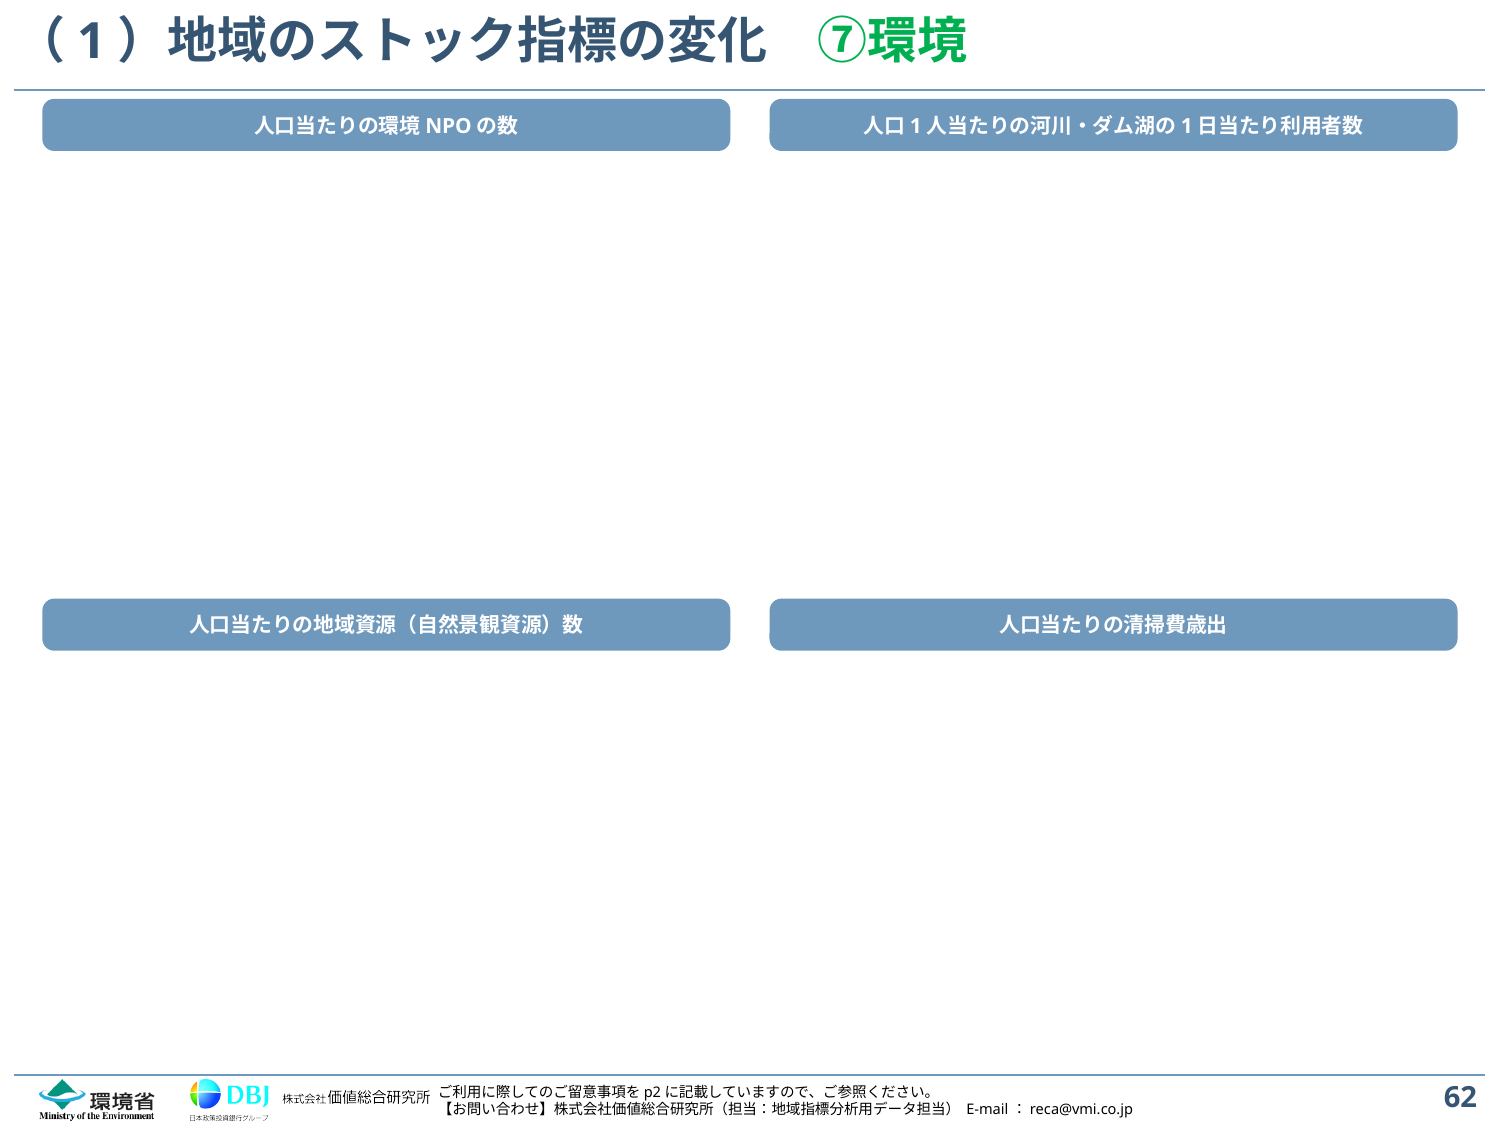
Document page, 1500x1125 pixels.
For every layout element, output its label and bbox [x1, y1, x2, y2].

slide_number [1427, 1070, 1493, 1112]
text_box [42, 98, 731, 151]
text_box [769, 98, 1458, 151]
picture [186, 1076, 434, 1125]
text_box [42, 598, 731, 651]
picture [36, 1079, 157, 1124]
title [0, 0, 1500, 87]
text_box [769, 598, 1458, 651]
